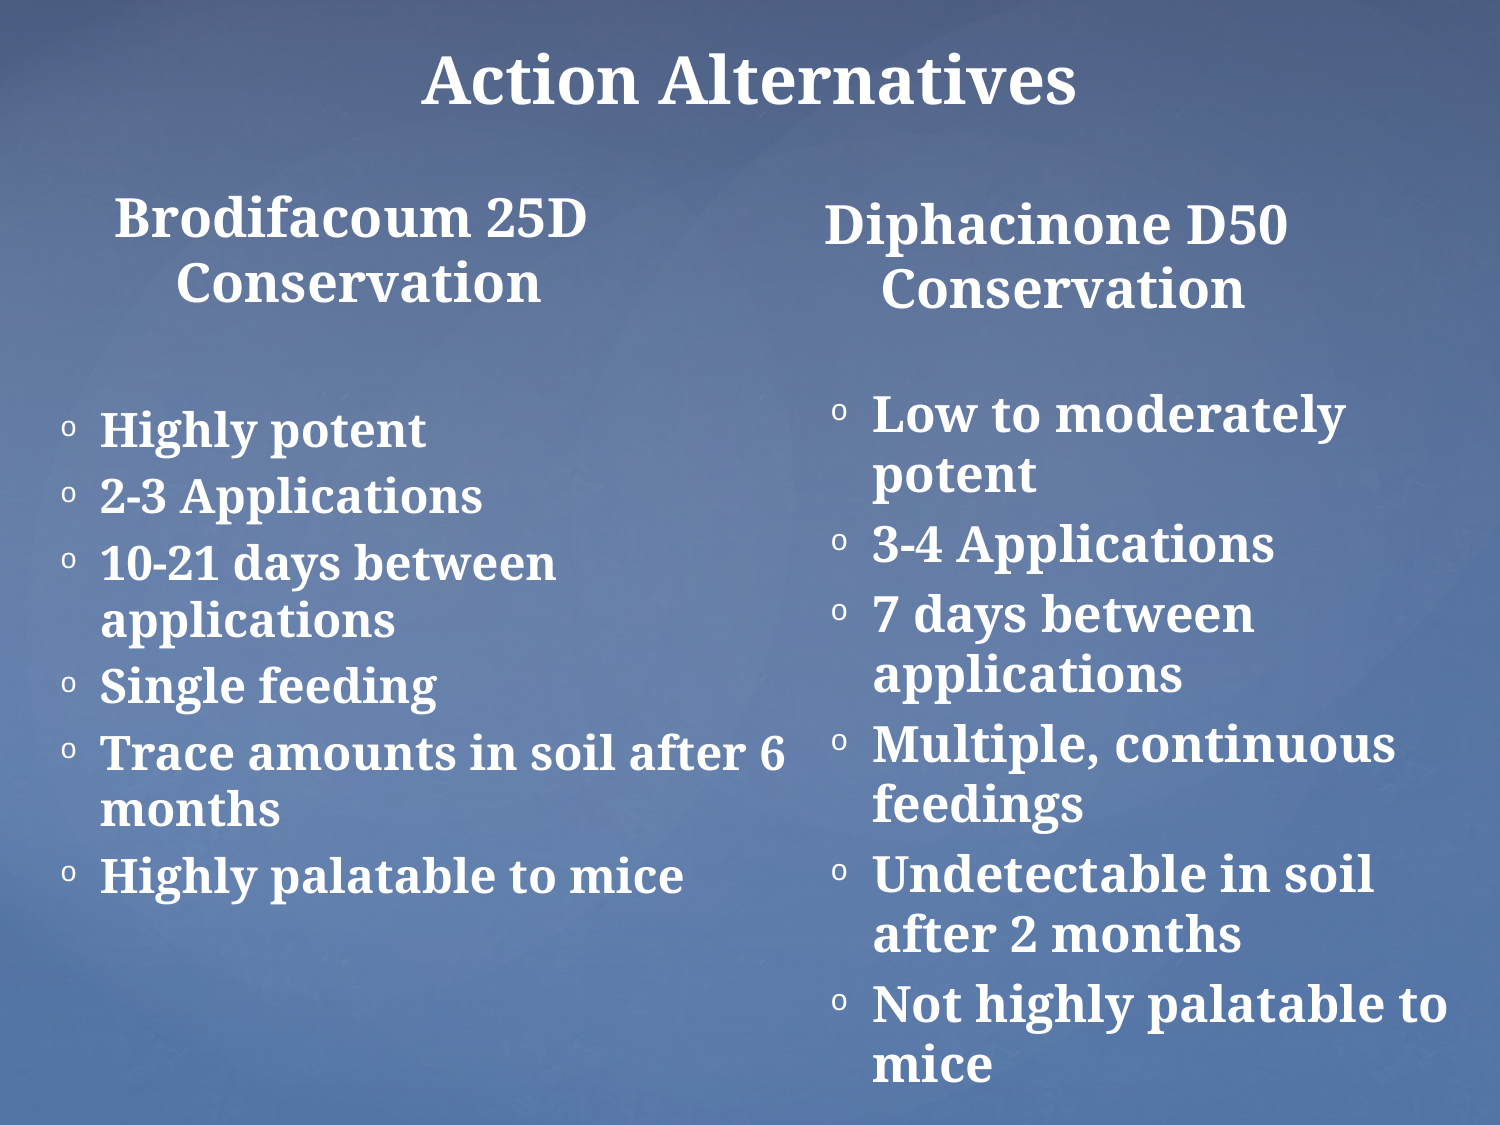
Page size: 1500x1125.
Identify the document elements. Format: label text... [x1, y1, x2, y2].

text_box Diphacinone D50 Conservation [637, 182, 1488, 288]
list Highly potent 2-3 Applications 10-21 days between applications Single feeding Trace amounts in soil after 6 months Highly palatable to mice [42, 390, 828, 913]
text_box Action Alternatives [74, 0, 1425, 125]
list Low to moderately potent 3-4 Applications 7 days between applications Multiple, continuous feedings Undetectable in soil after 2 months Not highly palatable to mice [812, 474, 1500, 1000]
text_box Brodifacoum 25D Conservation [5, 195, 710, 301]
